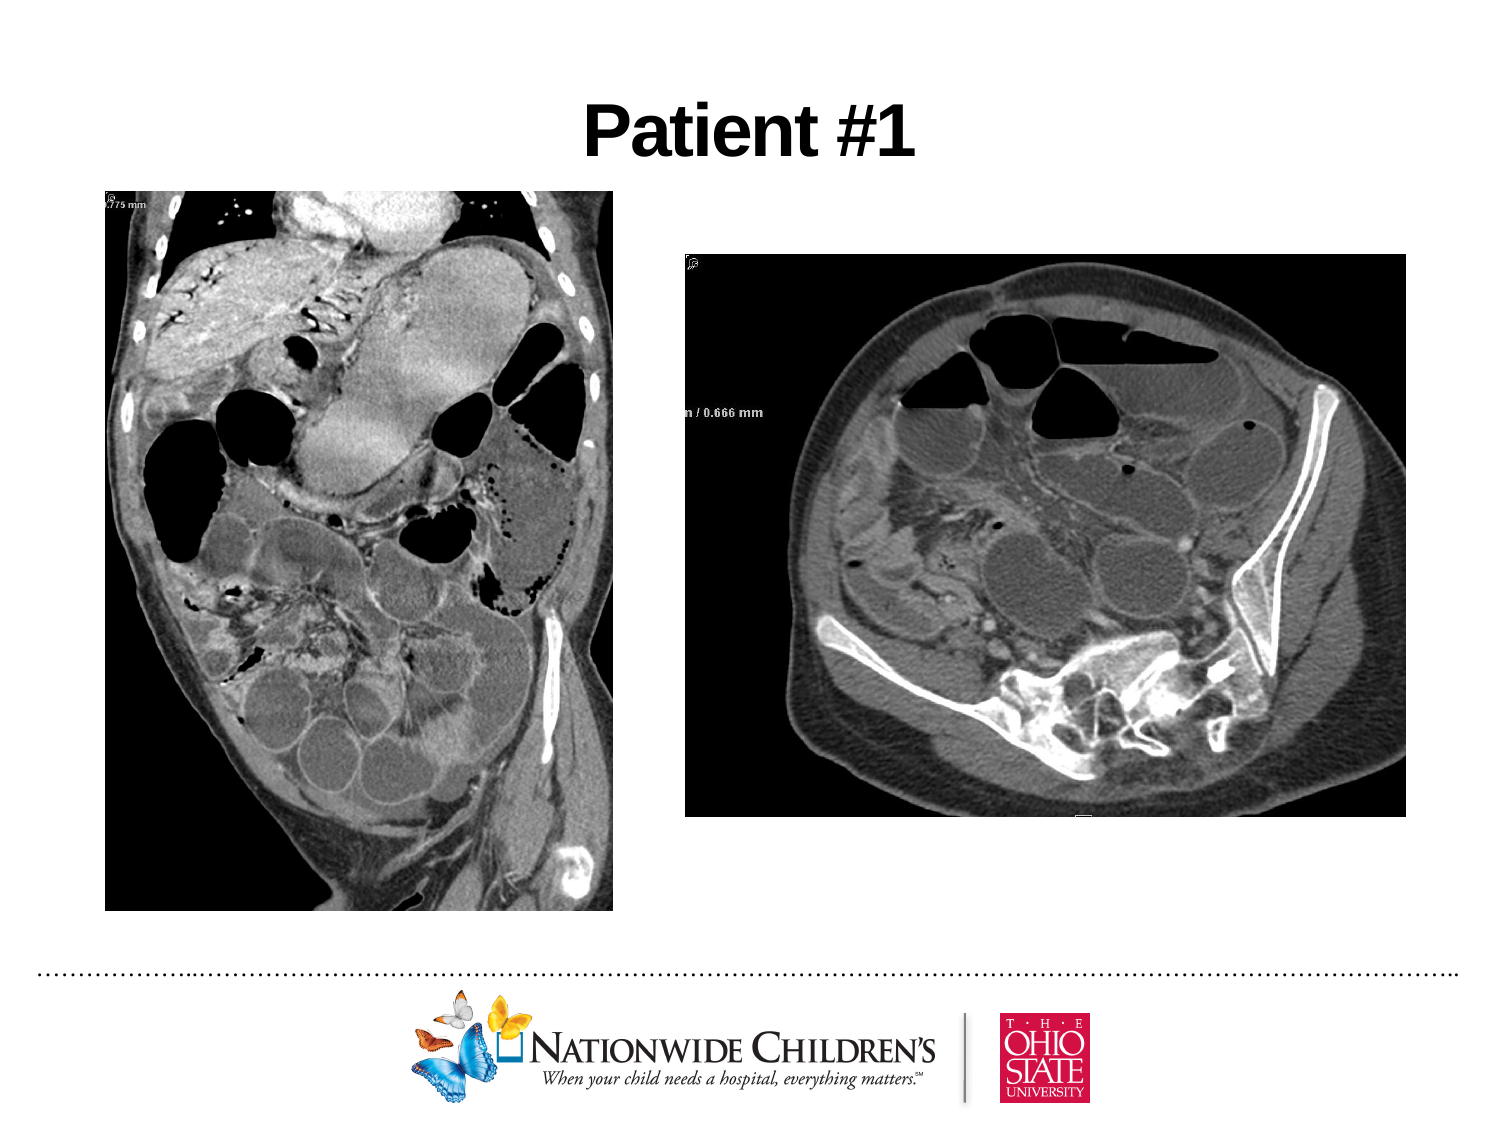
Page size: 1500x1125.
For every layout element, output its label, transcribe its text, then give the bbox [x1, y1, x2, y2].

picture [1000, 1013, 1090, 1103]
title Patient #1 [75, 45, 1425, 174]
picture [411, 990, 935, 1103]
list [104, 191, 613, 911]
picture [684, 254, 1406, 818]
